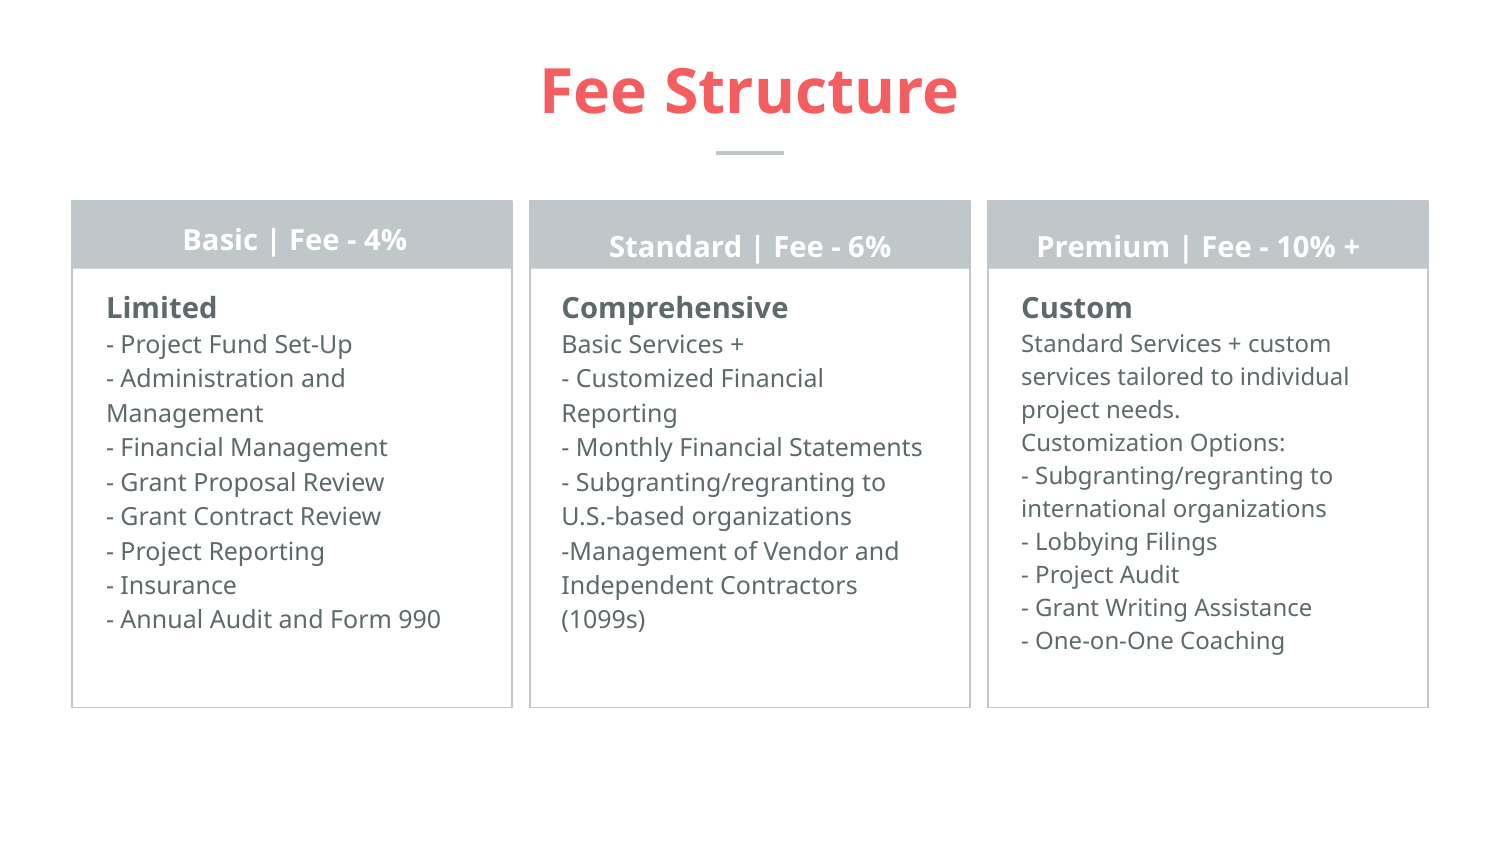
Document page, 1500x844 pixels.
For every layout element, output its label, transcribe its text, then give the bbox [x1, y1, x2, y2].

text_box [71, 200, 513, 708]
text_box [529, 200, 971, 708]
title Fee Structure [51, 38, 1449, 141]
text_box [987, 200, 1429, 708]
